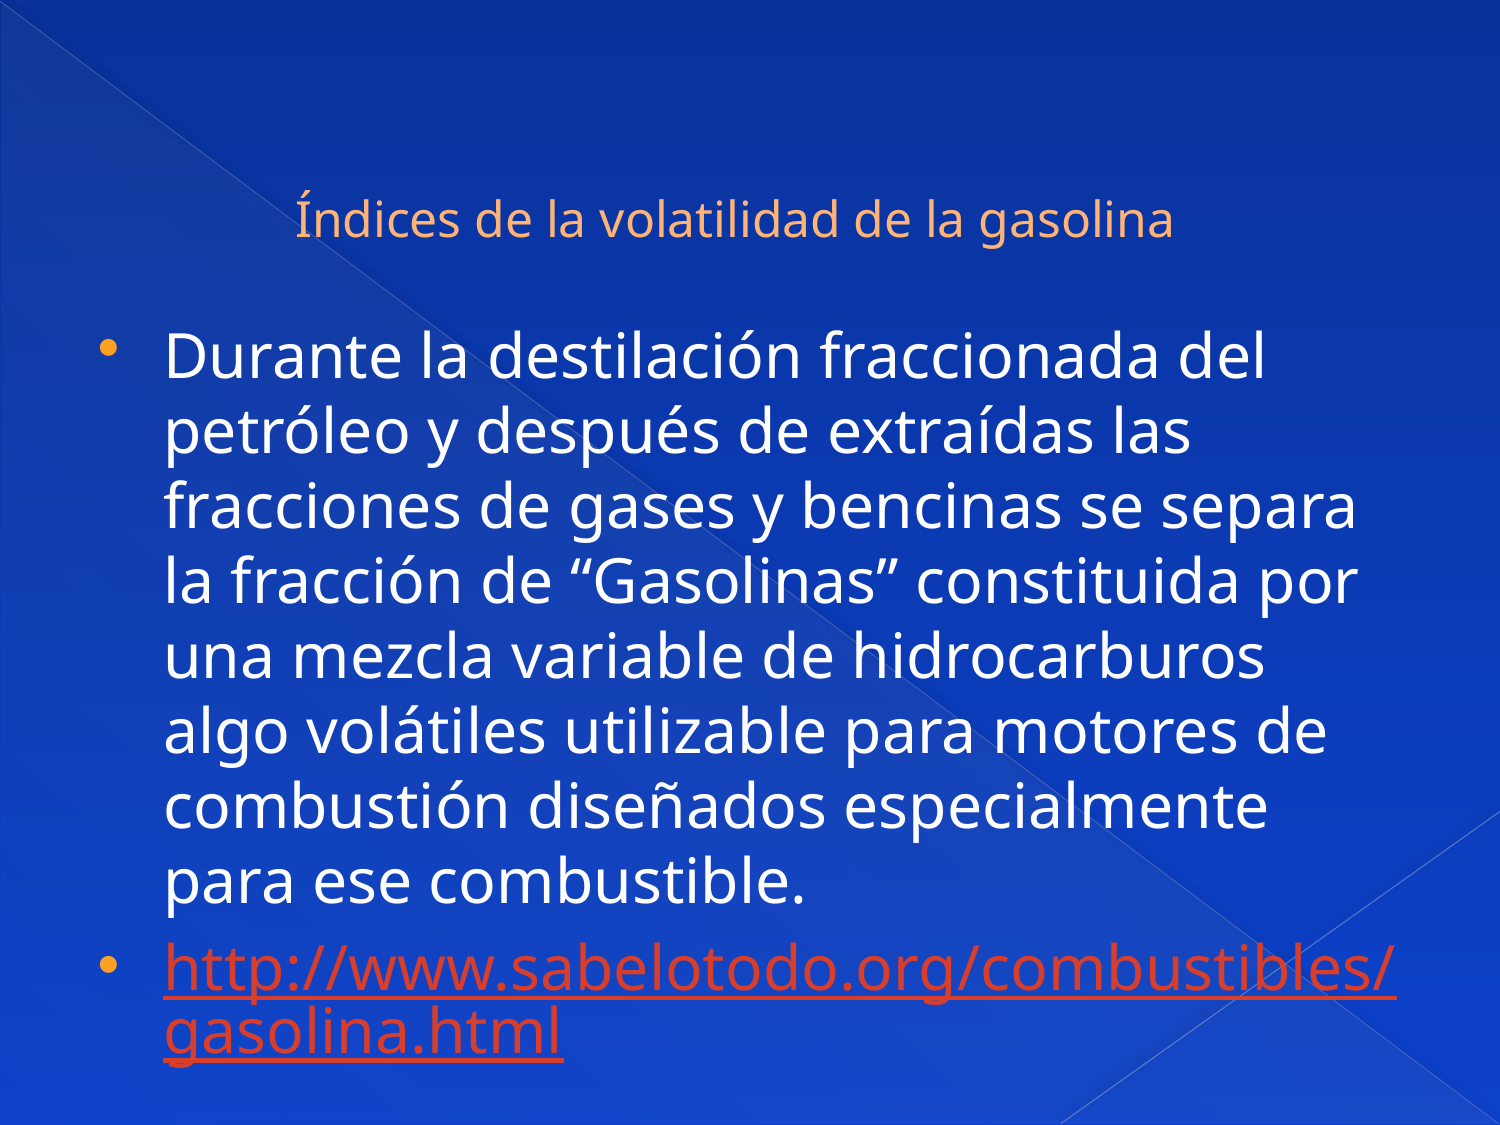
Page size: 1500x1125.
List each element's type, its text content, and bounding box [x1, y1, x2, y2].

list Durante la destilación fraccionada del petróleo y después de extraídas las fracciones de gases y bencinas se separa la fracción de “Gasolinas” constituida por una mezcla variable de hidrocarburos algo volátiles utilizable para motores de combustión diseñados especialmente para ese combustible. http://www.sabelotodo.org/combustibles/gasolina.html [75, 308, 1425, 1059]
title Índices de la volatilidad de la gasolina [230, 160, 1281, 274]
